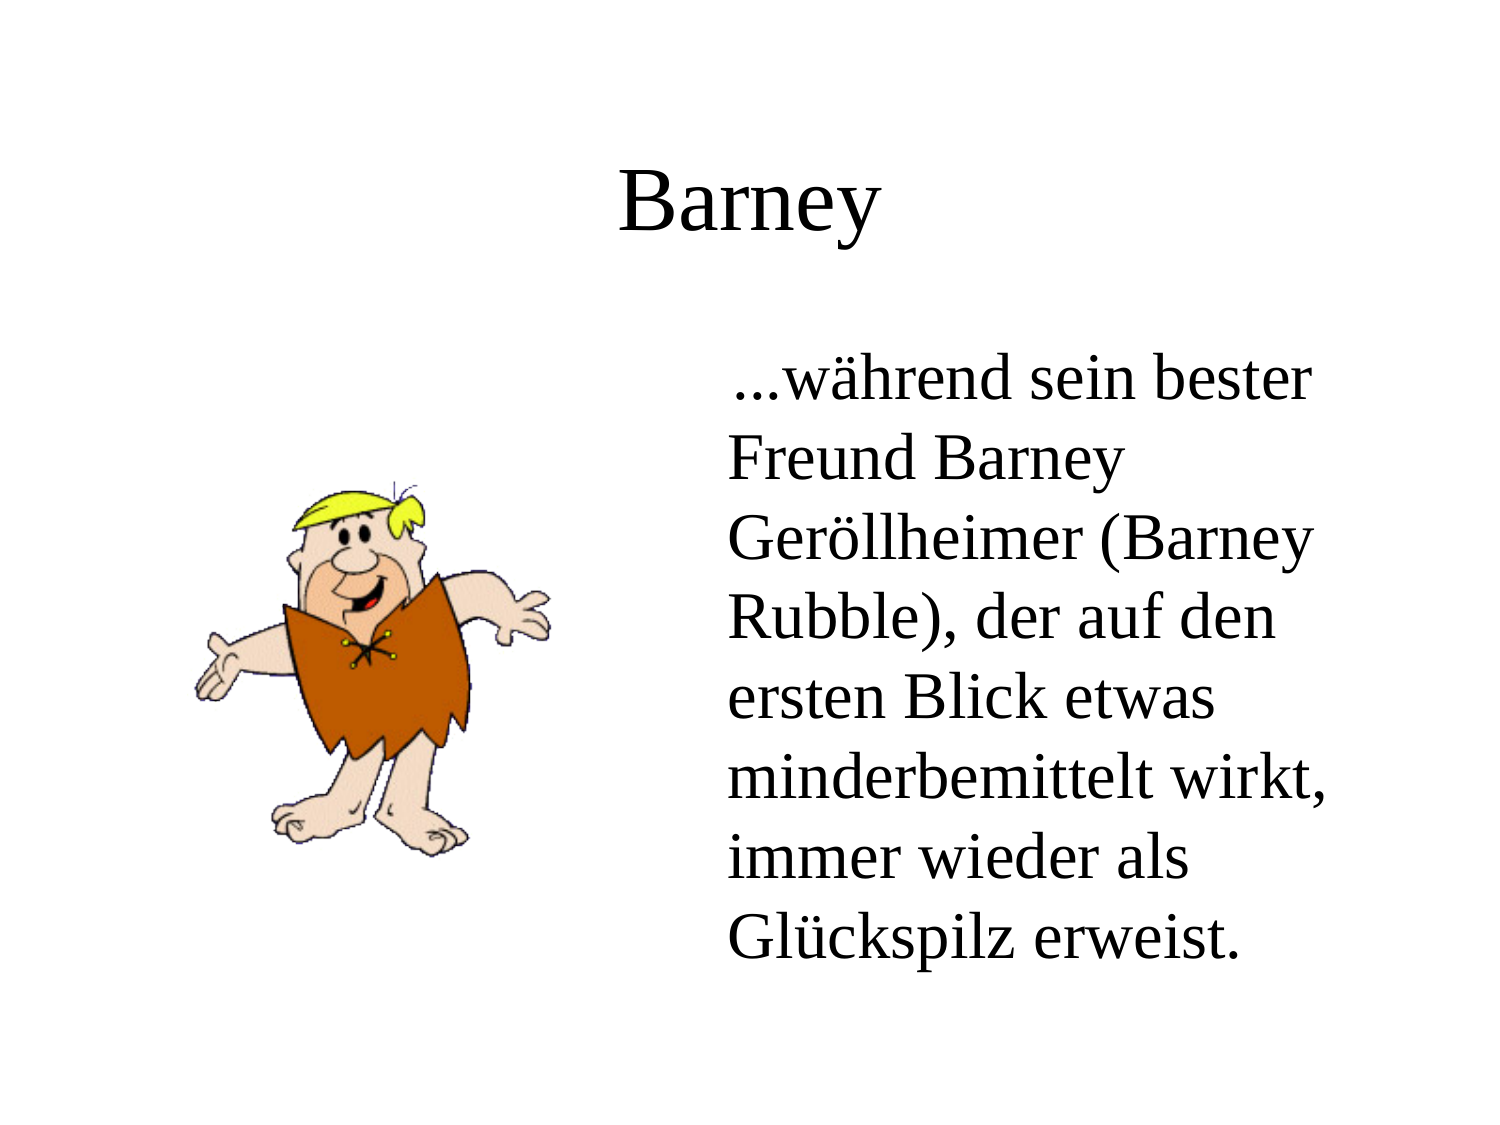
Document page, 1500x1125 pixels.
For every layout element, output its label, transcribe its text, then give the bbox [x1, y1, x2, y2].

picture [187, 474, 563, 877]
title Barney [112, 99, 1388, 288]
list ...während sein bester Freund Barney Geröllheimer (Barney Rubble), der auf den ersten Blick etwas minderbemittelt wirkt, immer wieder als Glückspilz erweist. [712, 324, 1388, 1000]
